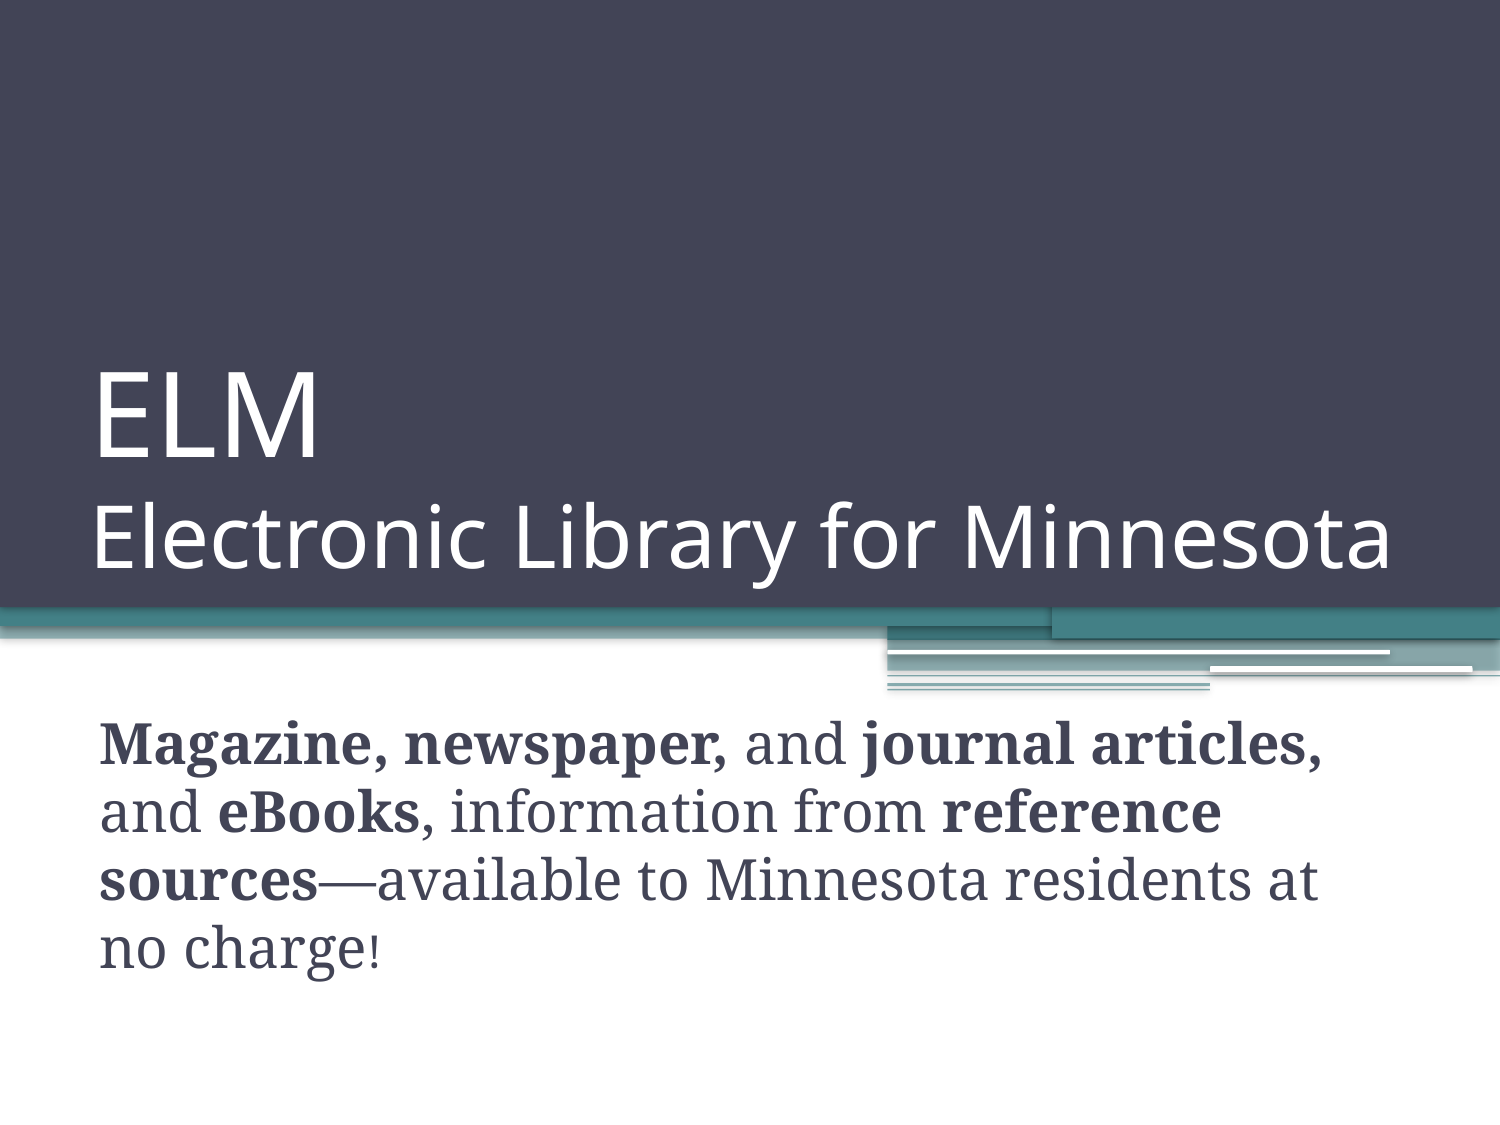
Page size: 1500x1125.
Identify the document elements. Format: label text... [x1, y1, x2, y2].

title ELM Electronic Library for Minnesota [75, 299, 1463, 698]
subtitle Magazine, newspaper, and journal articles, and eBooks, information from reference sources—available to Minnesota residents at no charge! [75, 699, 1413, 988]
